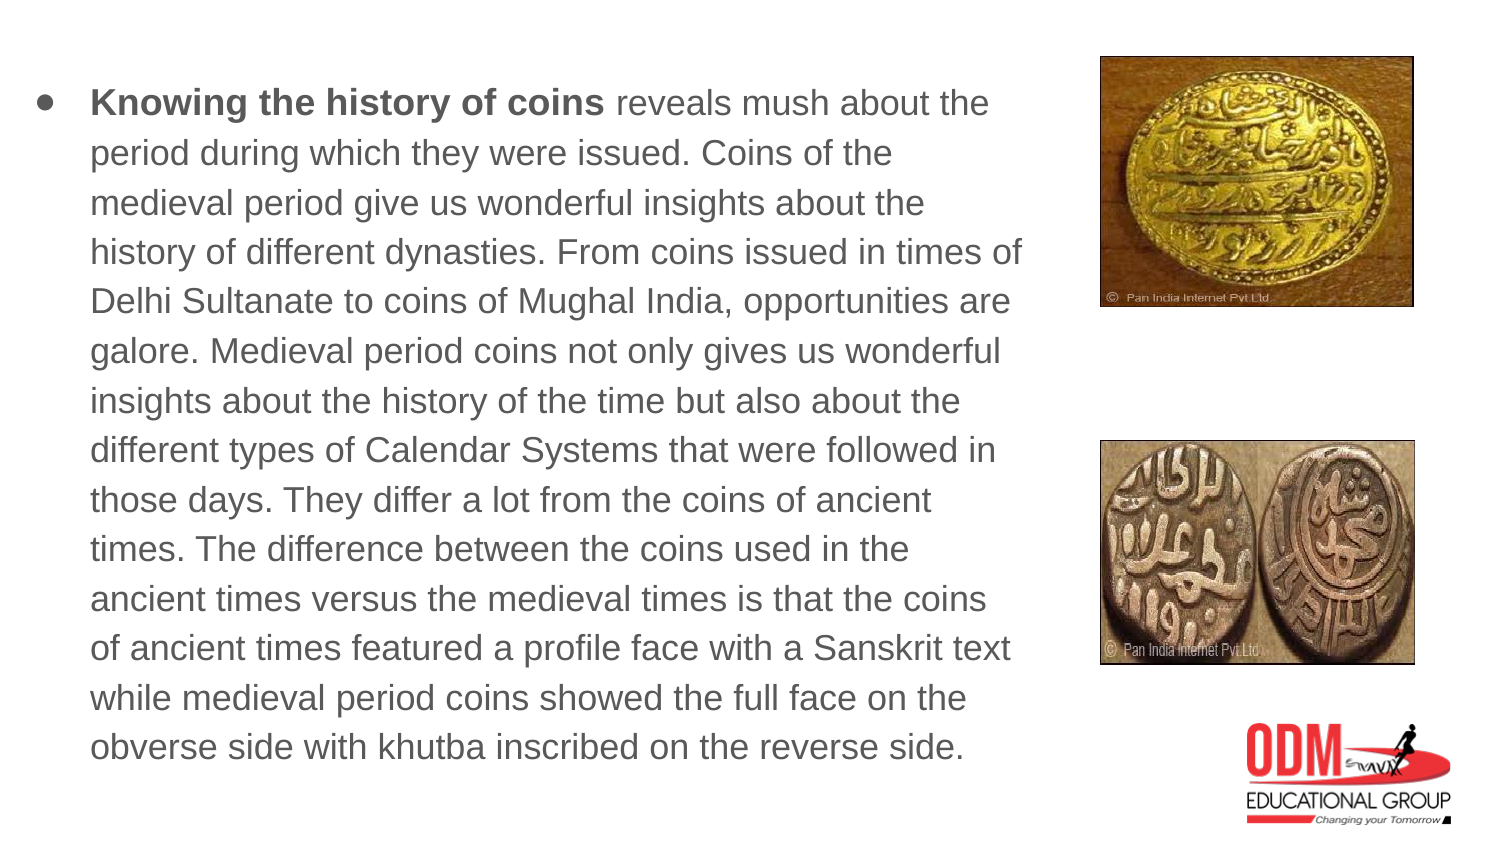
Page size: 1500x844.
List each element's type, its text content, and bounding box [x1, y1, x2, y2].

picture [1246, 723, 1451, 826]
list Knowing the history of coins reveals mush about the period during which they were issued. Coins of the medieval period give us wonderful insights about the history of different dynasties. From coins issued in times of Delhi Sultanate to coins of Mughal India, opportunities are galore. Medieval period coins not only gives us wonderful insights about the history of the time but also about the different types of Calendar Systems that were followed in those days. They differ a lot from the coins of ancient times. The difference between the coins used in the ancient times versus the medieval times is that the coins of ancient times featured a profile face with a Sanskrit text while medieval period coins showed the full face on the obverse side with khutba inscribed on the reverse side. [0, 56, 1041, 788]
picture [1099, 440, 1415, 666]
picture [1100, 55, 1415, 307]
